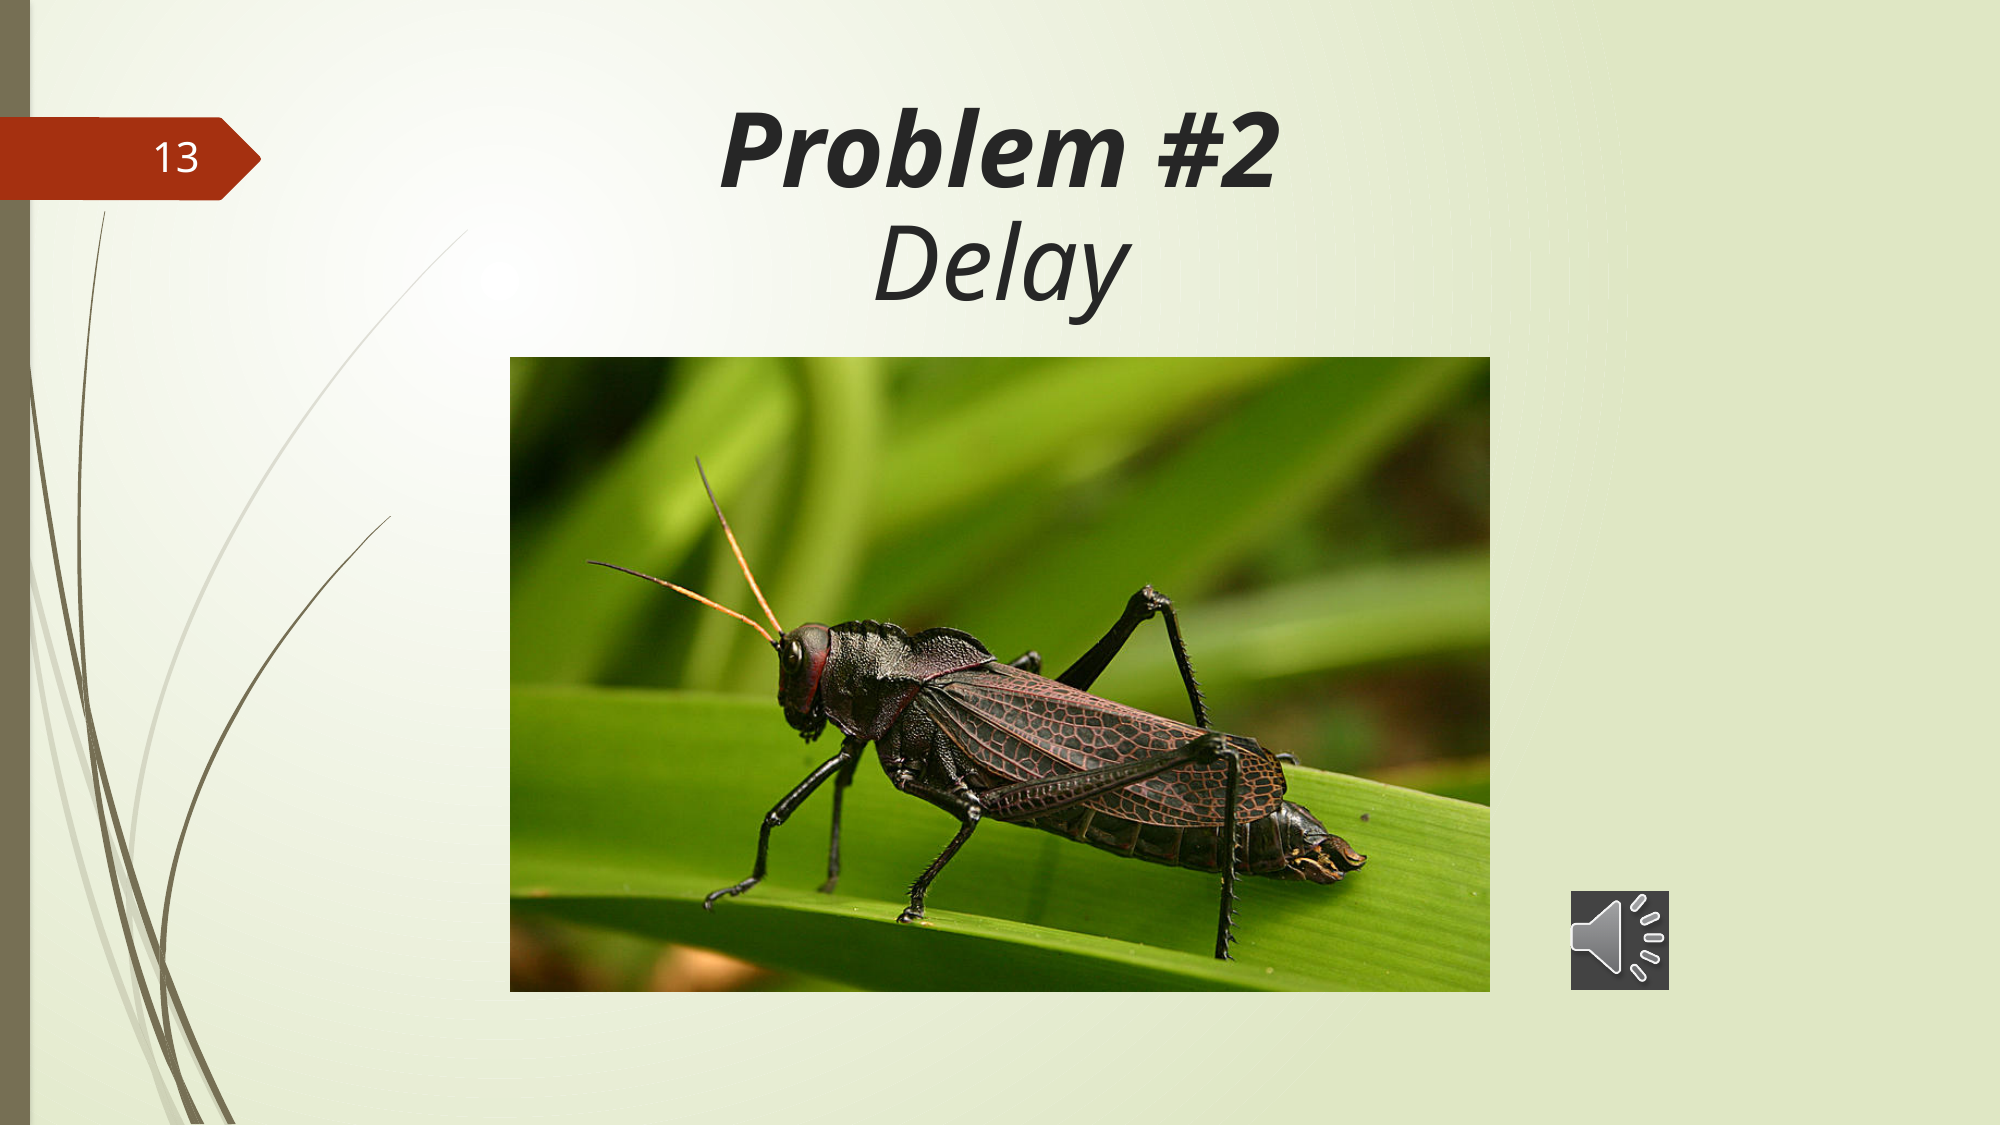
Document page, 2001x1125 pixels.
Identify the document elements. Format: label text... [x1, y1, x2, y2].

slide_number 13 [87, 129, 216, 190]
text_box Problem #2 Delay [319, 90, 1681, 1011]
picture [510, 357, 1490, 993]
picture [1569, 890, 1671, 991]
